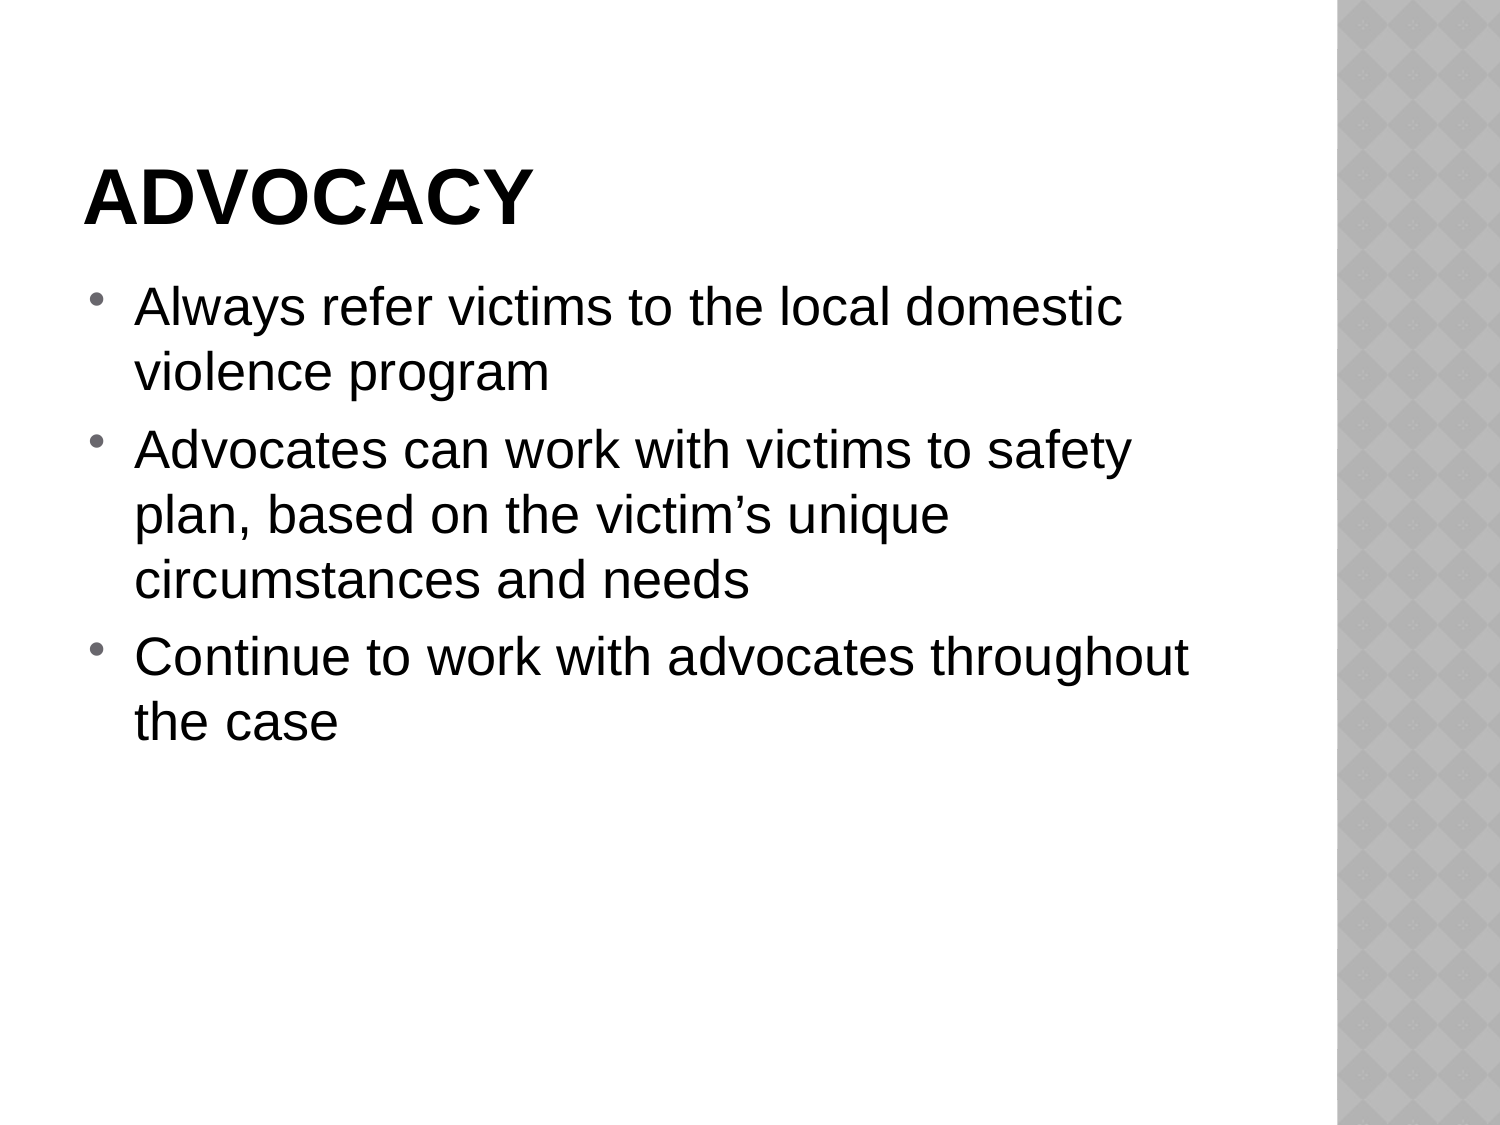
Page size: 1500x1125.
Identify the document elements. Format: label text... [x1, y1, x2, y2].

list Always refer victims to the local domestic violence program Advocates can work with victims to safety plan, based on the victim’s unique circumstances and needs Continue to work with advocates throughout the case [75, 264, 1263, 1060]
title Advocacy [75, 52, 1263, 241]
